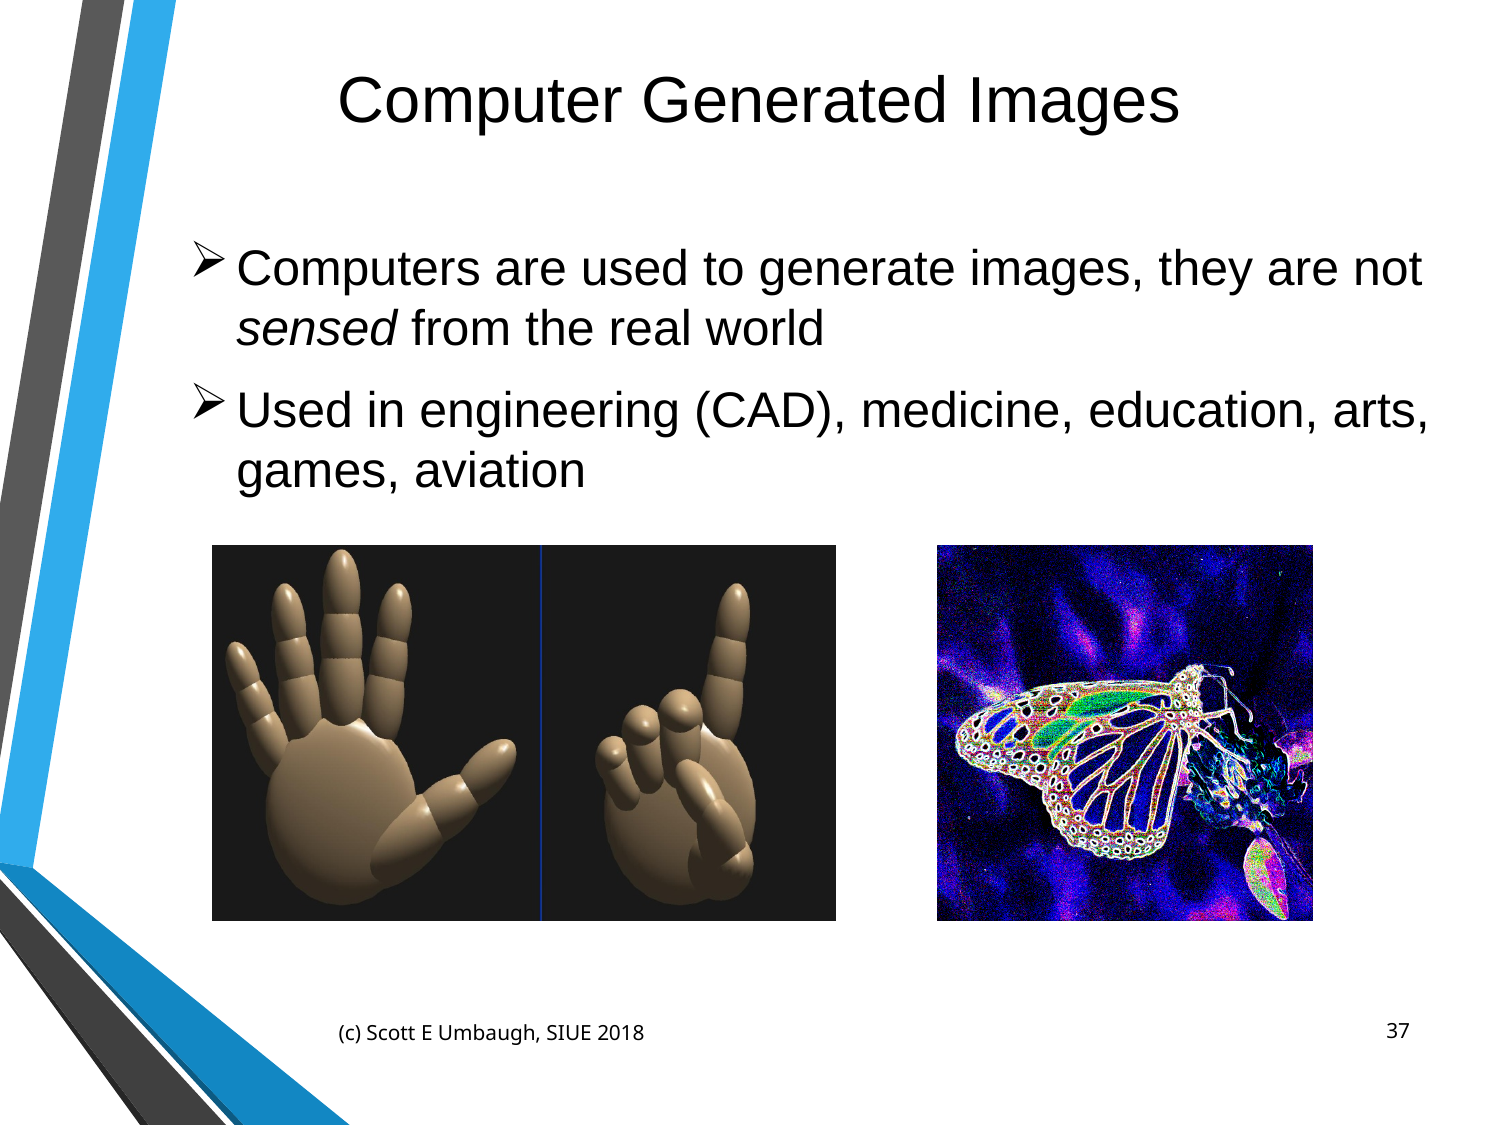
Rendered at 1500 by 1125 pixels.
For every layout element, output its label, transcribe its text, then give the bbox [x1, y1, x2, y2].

slide_number 37 [1354, 1001, 1425, 1062]
picture [937, 545, 1313, 921]
footer (c) Scott E Umbaugh, SIUE 2018 [323, 1001, 1196, 1062]
picture [212, 545, 836, 921]
list Computers are used to generate images, they are not sensed from the real world Used in engineering (CAD), medicine, education, arts, games, aviation [174, 143, 1500, 507]
title Computer Generated Images [179, 50, 1340, 143]
